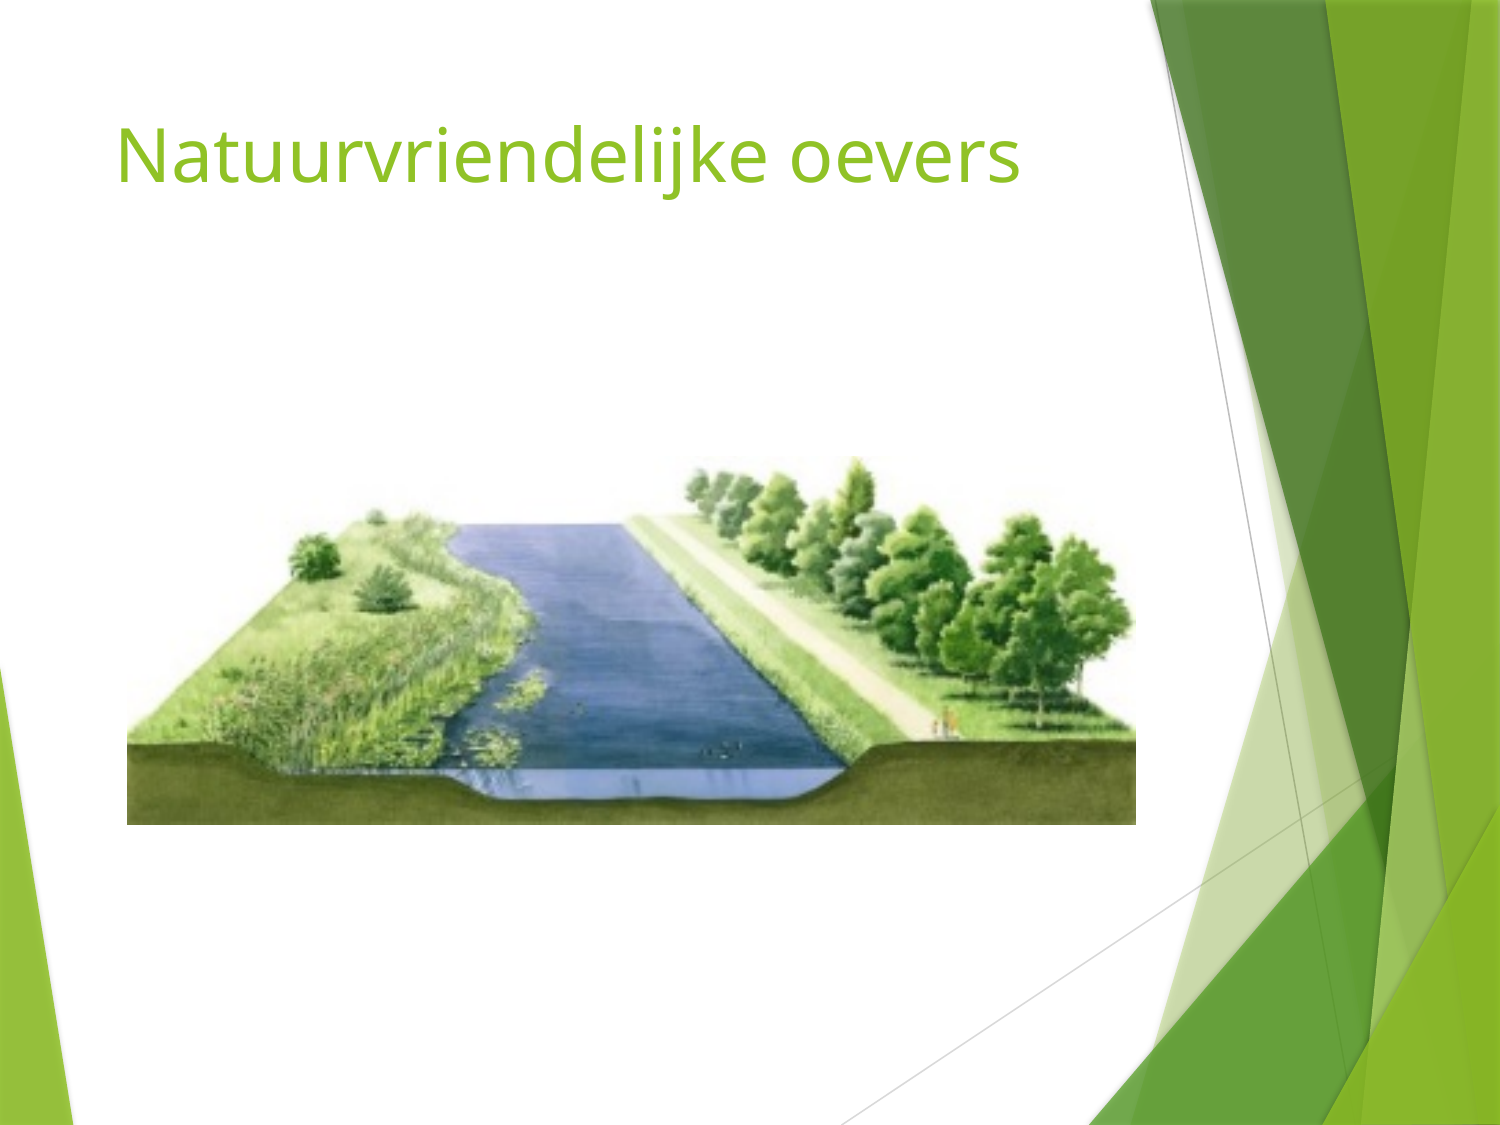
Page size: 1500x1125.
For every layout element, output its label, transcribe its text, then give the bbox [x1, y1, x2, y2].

title Natuurvriendelijke oevers [99, 99, 1142, 317]
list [127, 455, 1136, 826]
